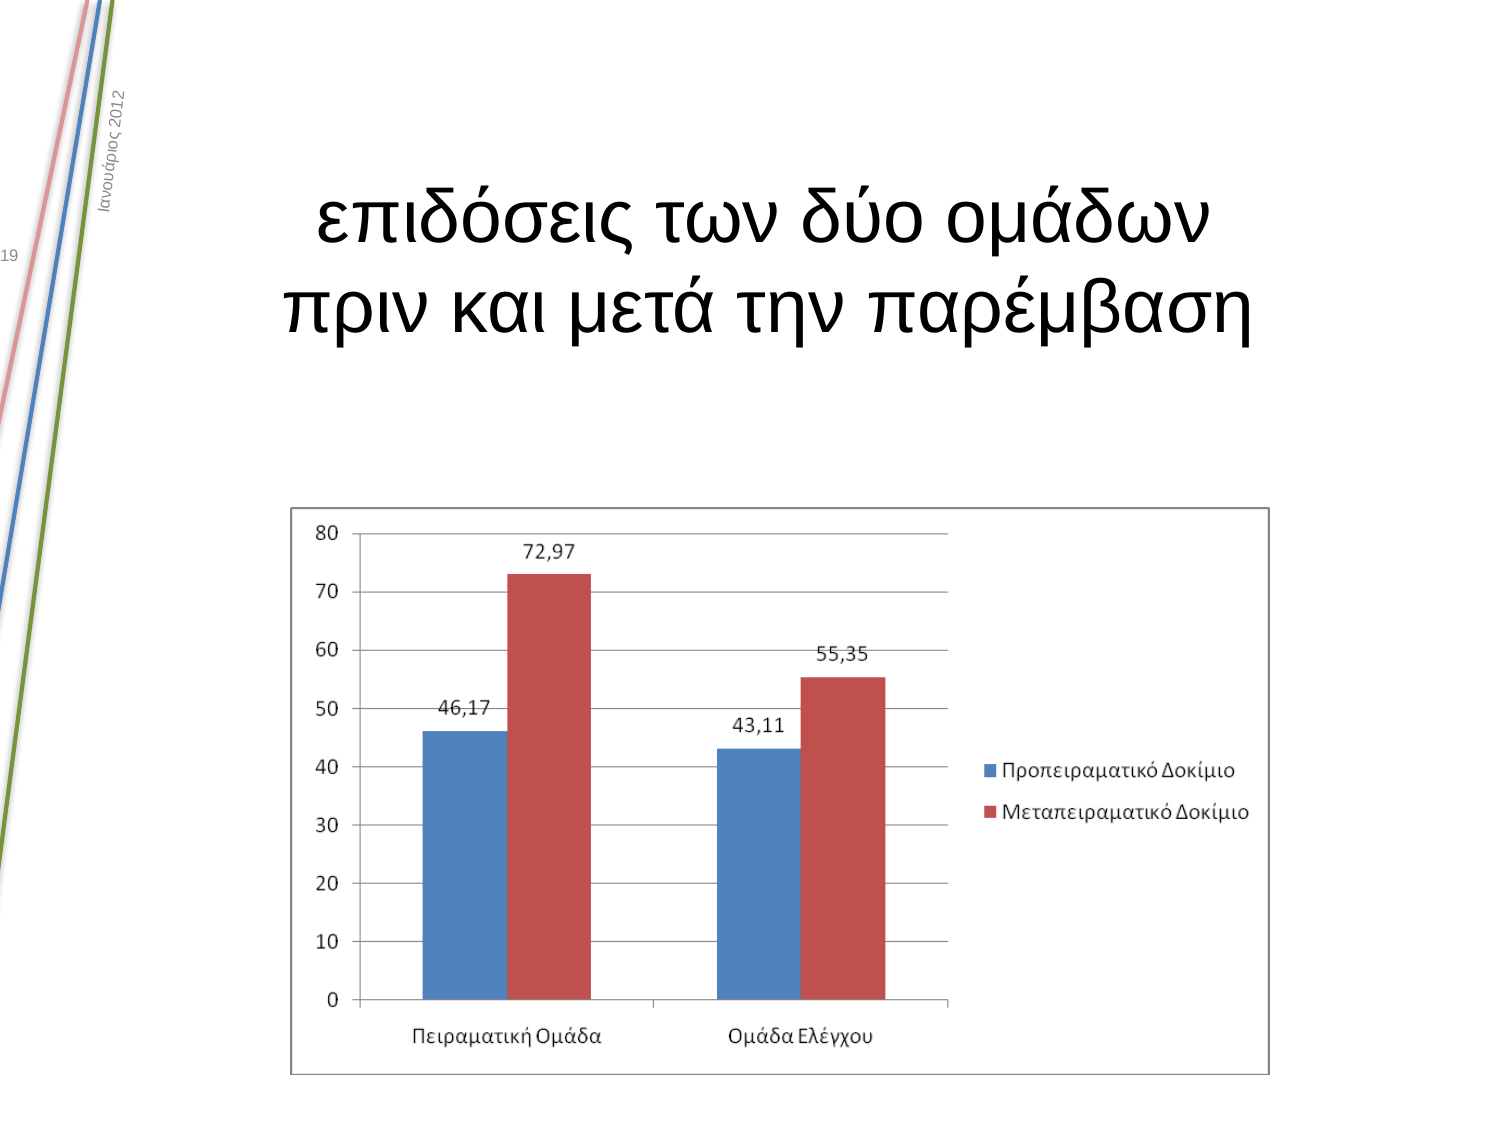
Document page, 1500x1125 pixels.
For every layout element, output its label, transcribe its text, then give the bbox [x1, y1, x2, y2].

picture [288, 507, 1270, 1076]
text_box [0, 187, 276, 279]
title επιδόσεις των δύο ομάδων πριν και μετά την παρέμβαση [136, 163, 1444, 352]
text_box Ιανουάριος 2012 [75, 0, 160, 185]
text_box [0, 281, 382, 394]
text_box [0, 412, 526, 538]
